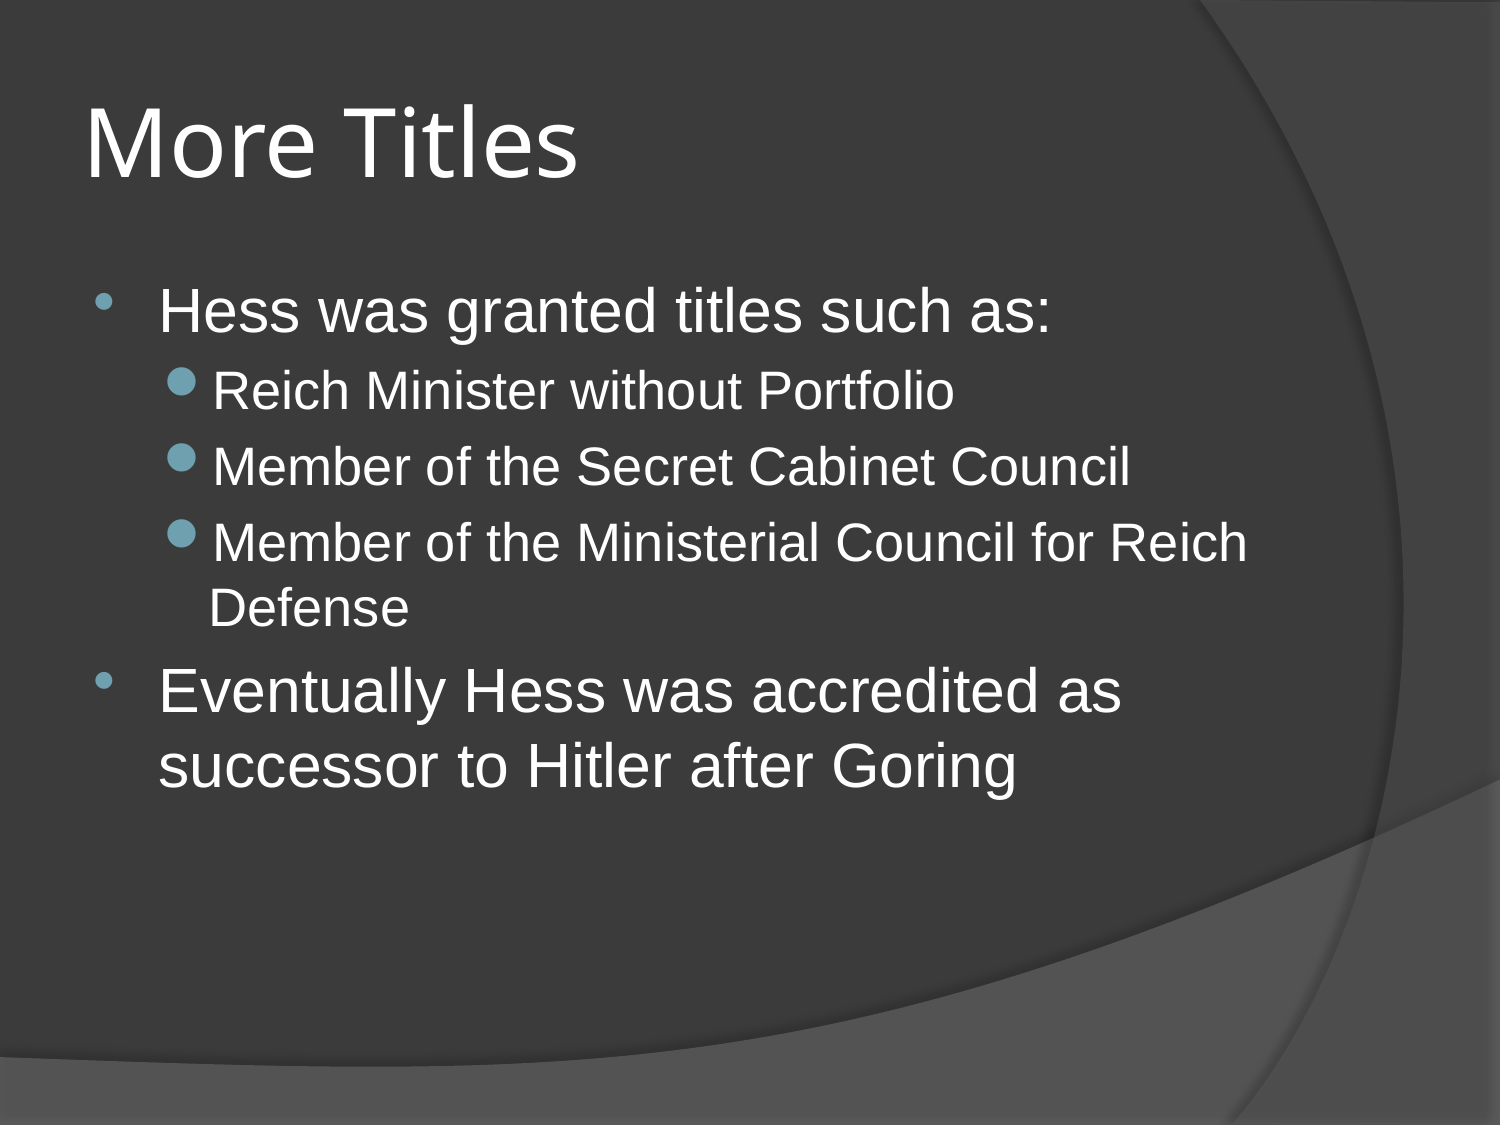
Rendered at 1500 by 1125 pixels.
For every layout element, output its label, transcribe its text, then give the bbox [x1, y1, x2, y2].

list Hess was granted titles such as: Reich Minister without Portfolio Member of the Secret Cabinet Council Member of the Ministerial Council for Reich Defense Eventually Hess was accredited as successor to Hitler after Goring [75, 262, 1300, 1005]
title More Titles [75, 45, 1300, 233]
